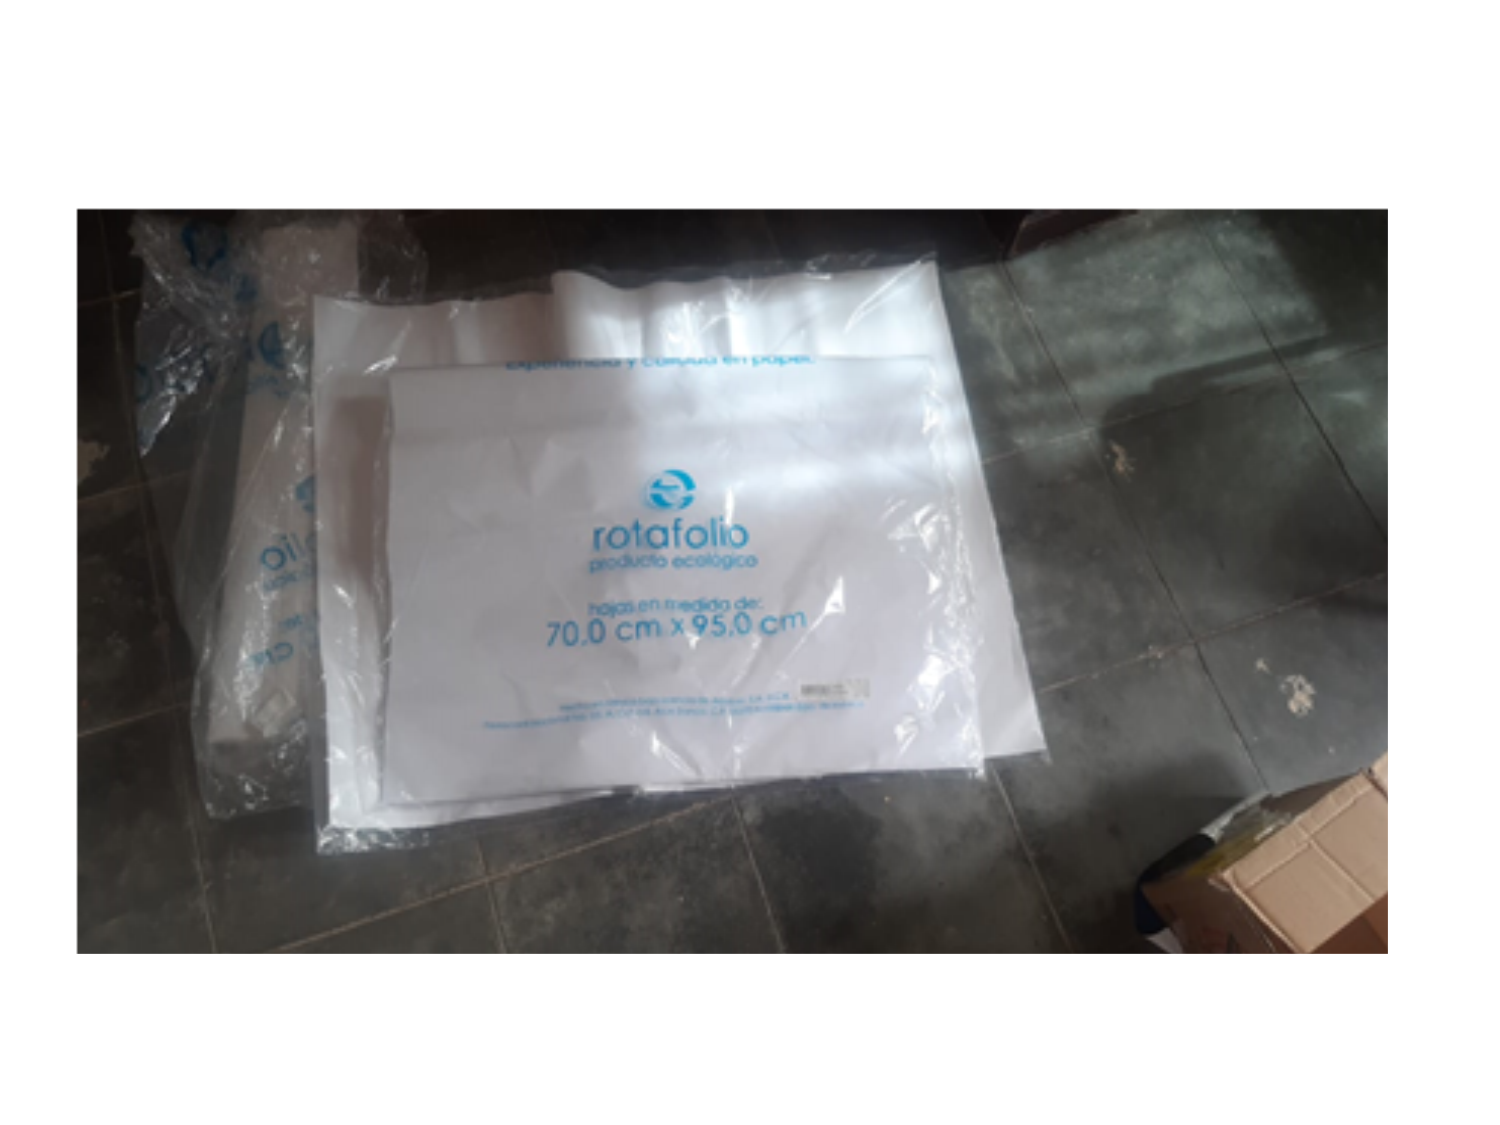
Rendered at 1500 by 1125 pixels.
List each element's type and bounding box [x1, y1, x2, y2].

picture [78, 0, 1387, 1125]
